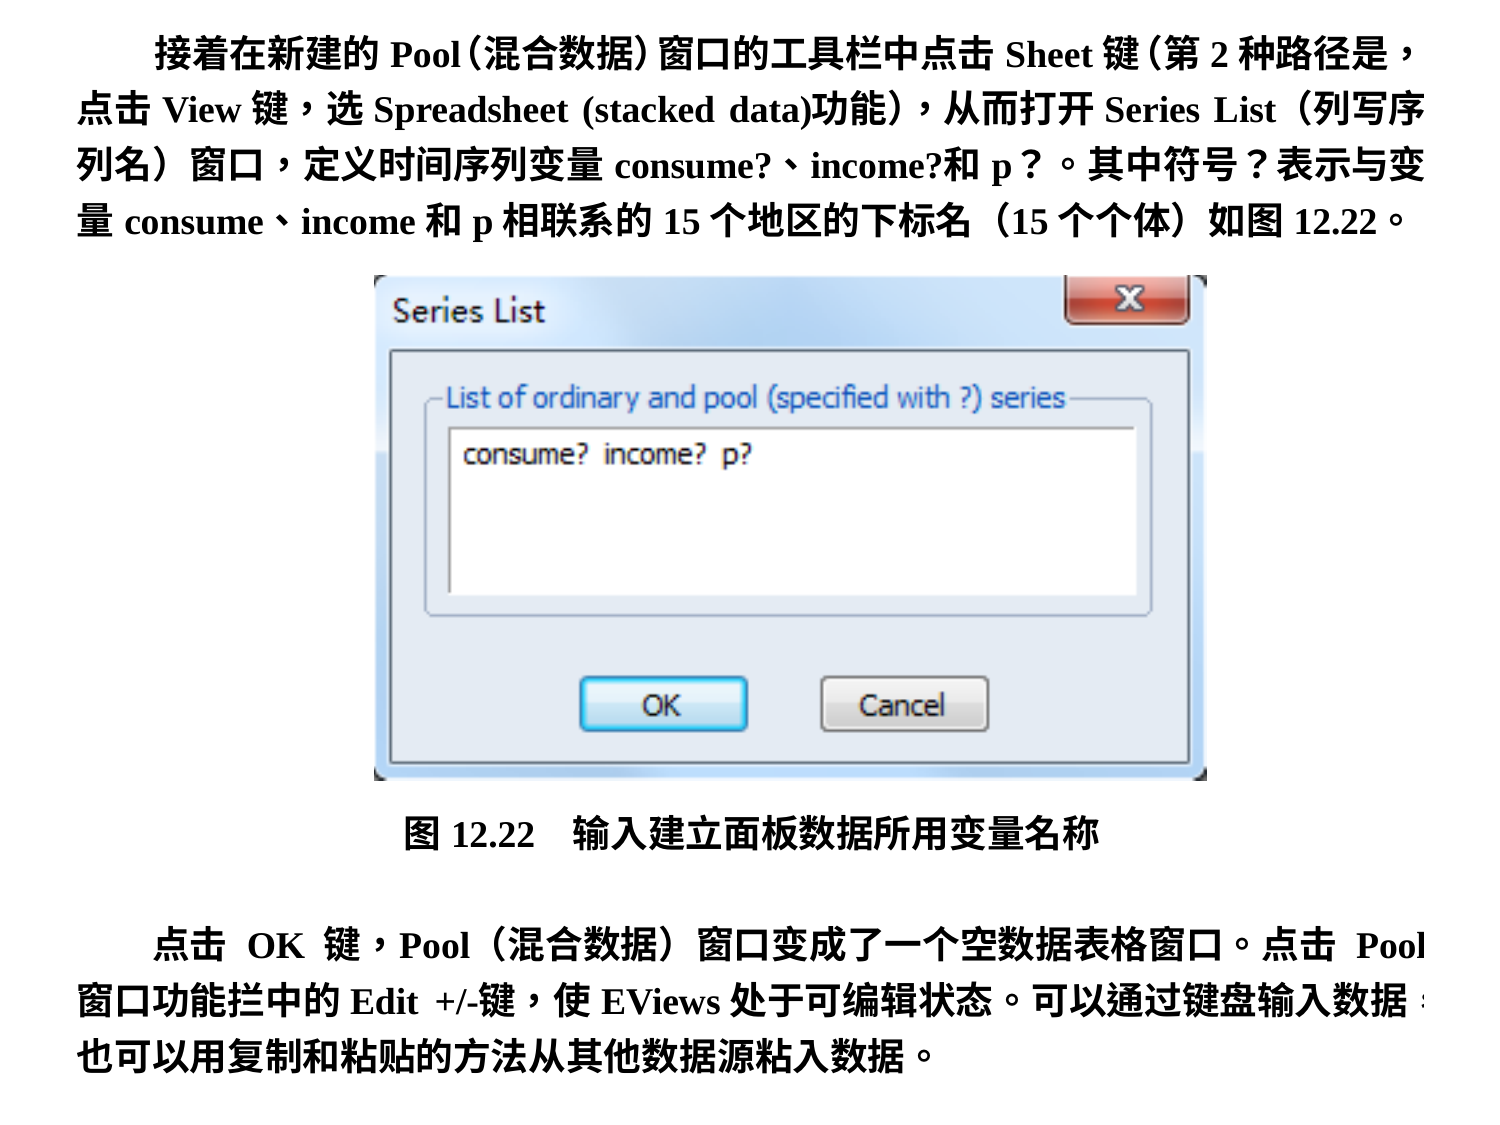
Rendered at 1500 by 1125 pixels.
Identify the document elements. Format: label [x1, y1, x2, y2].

picture [76, 25, 1424, 1085]
